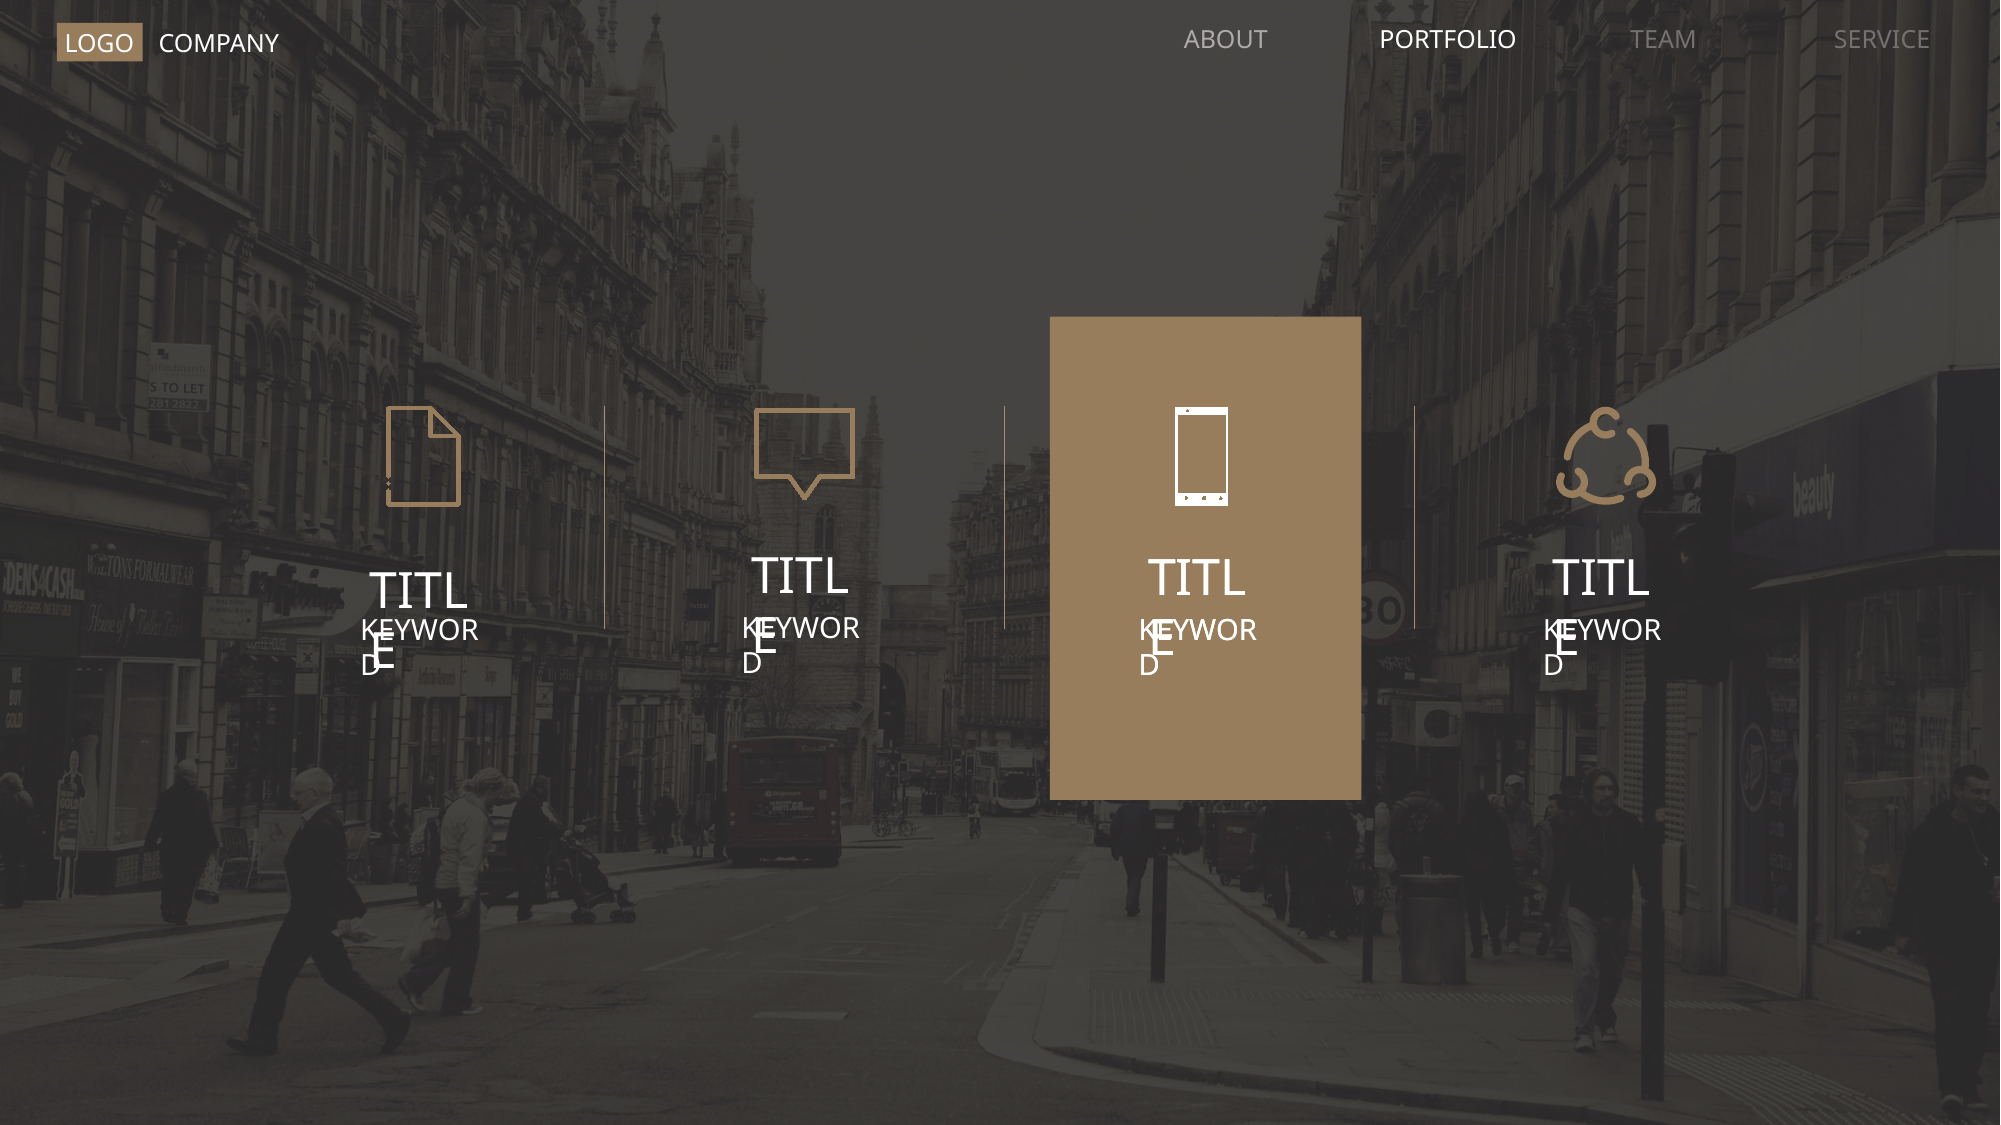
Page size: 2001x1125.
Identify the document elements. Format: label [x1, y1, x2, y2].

text_box [345, 406, 510, 655]
text_box [726, 408, 892, 653]
picture [0, 0, 2000, 1125]
text_box [1528, 406, 1693, 655]
text_box [1123, 406, 1289, 655]
